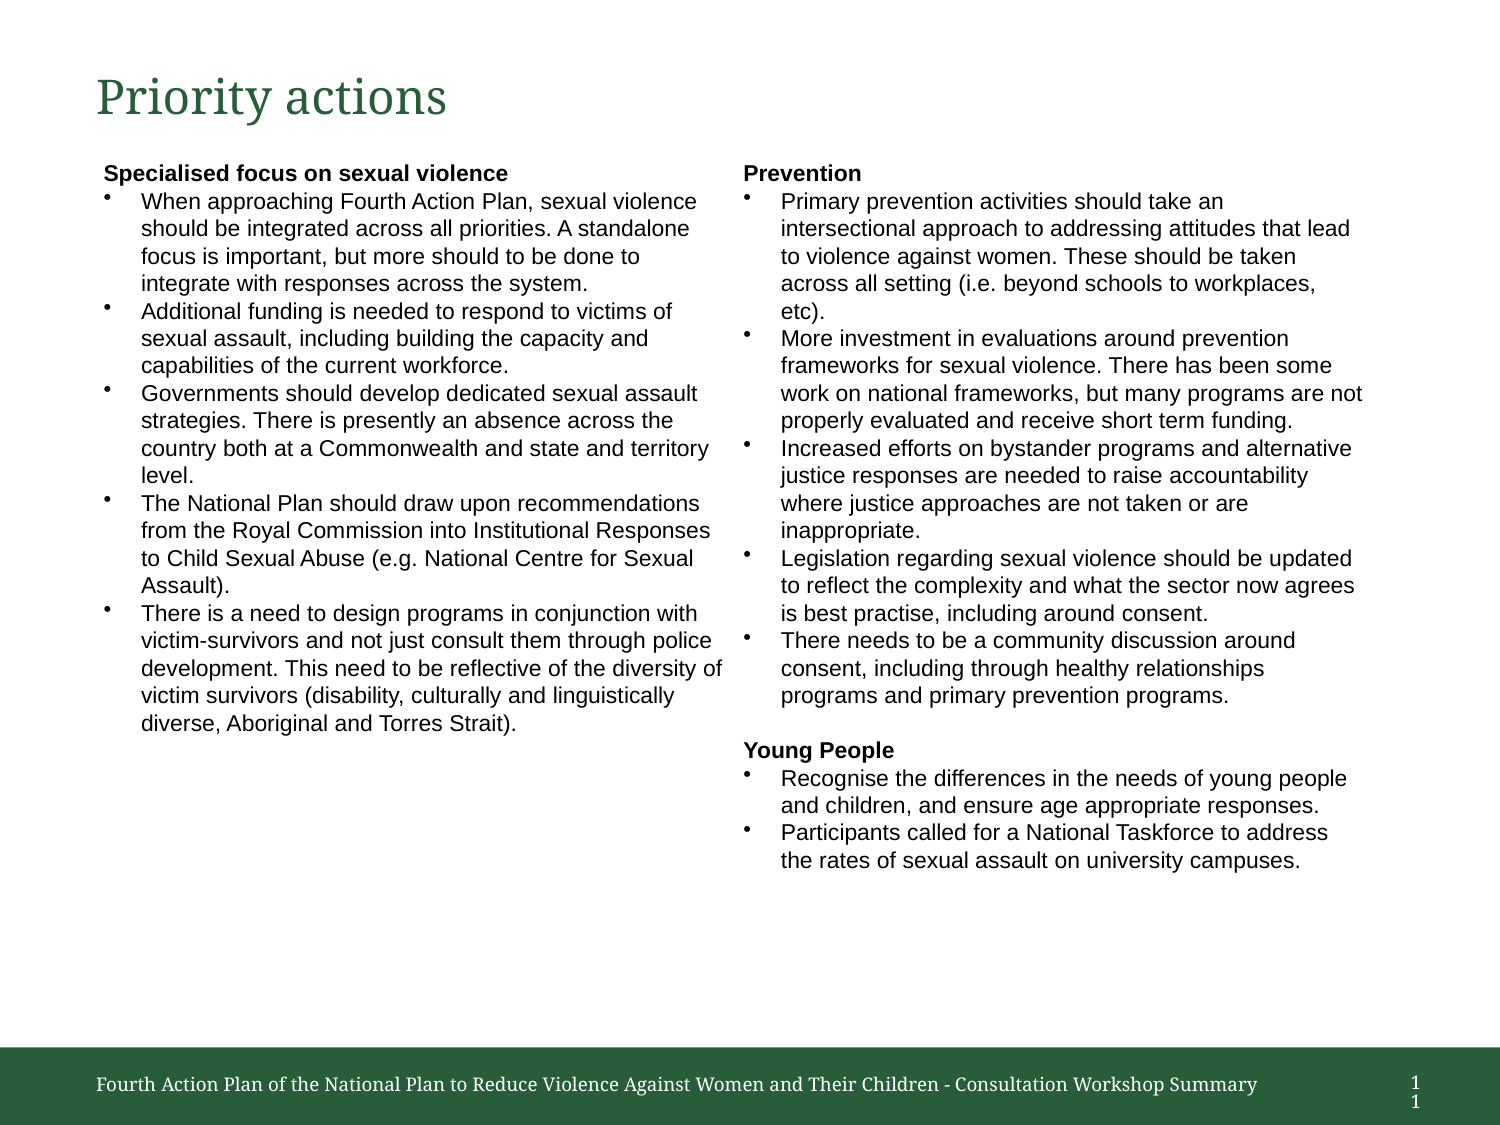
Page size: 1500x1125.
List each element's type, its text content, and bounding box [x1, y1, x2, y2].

slide_number 11 [1410, 1072, 1432, 1095]
text_box Specialised focus on sexual violence When approaching Fourth Action Plan, sexual violence should be integrated across all priorities. A standalone focus is important, but more should to be done to integrate with responses across the system. Additional funding is needed to respond to victims of sexual assault, including building the capacity and capabilities of the current workforce. Governments should develop dedicated sexual assault strategies. There is presently an absence across the country both at a Commonwealth and state and territory level. The National Plan should draw upon recommendations from the Royal Commission into Institutional Responses to Child Sexual Abuse (e.g. National Centre for Sexual Assault). There is a need to design programs in conjunction with victim-survivors and not just consult them through police development. This need to be reflective of the diversity of victim survivors (disability, culturally and linguistically diverse, Aboriginal and Torres Strait). Prevention Primary prevention activities should take an intersectional approach to addressing attitudes that lead to violence against women. These should be taken across all setting (i.e. beyond schools to workplaces, etc). More investment in evaluations around prevention frameworks for sexual violence. There has been some work on national frameworks, but many programs are not properly evaluated and receive short term funding. Increased efforts on bystander programs and alternative justice responses are needed to raise accountability where justice approaches are not taken or are inappropriate. Legislation regarding sexual violence should be updated to reflect the complexity and what the sector now agrees is best practise, including around consent. There needs to be a community discussion around consent, including through healthy relationships programs and primary prevention programs. Young People Recognise the differences in the needs of young people and children, and ensure age appropriate responses. Participants called for a National Taskforce to address the rates of sexual assault on university campuses. [96, 151, 1373, 923]
text_box [709, 148, 1306, 182]
title Priority actions [95, 76, 1405, 133]
text_box Fourth Action Plan of the National Plan to Reduce Violence Against Women and Their Children - Consultation Workshop Summary [96, 1072, 1258, 1095]
